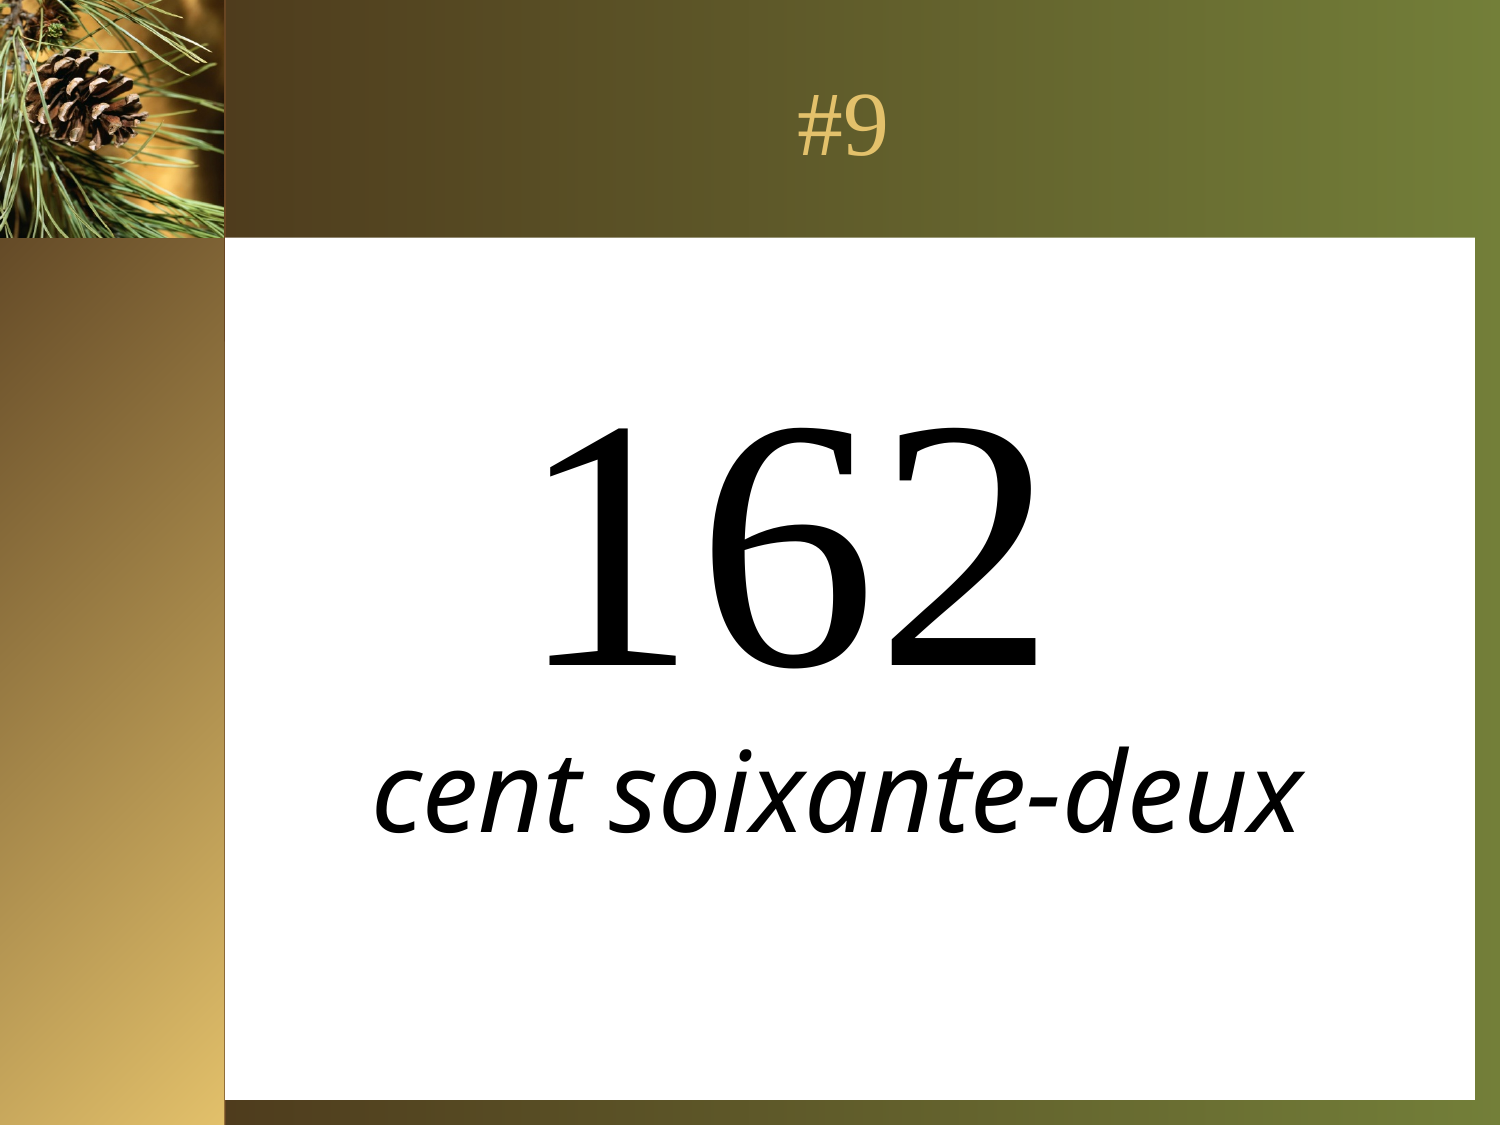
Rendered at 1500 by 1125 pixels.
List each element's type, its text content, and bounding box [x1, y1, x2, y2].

text_box cent soixante-deux [199, 712, 1475, 886]
text_box 162 [437, 299, 1138, 712]
title #9 [249, 24, 1438, 213]
picture [0, 0, 224, 238]
